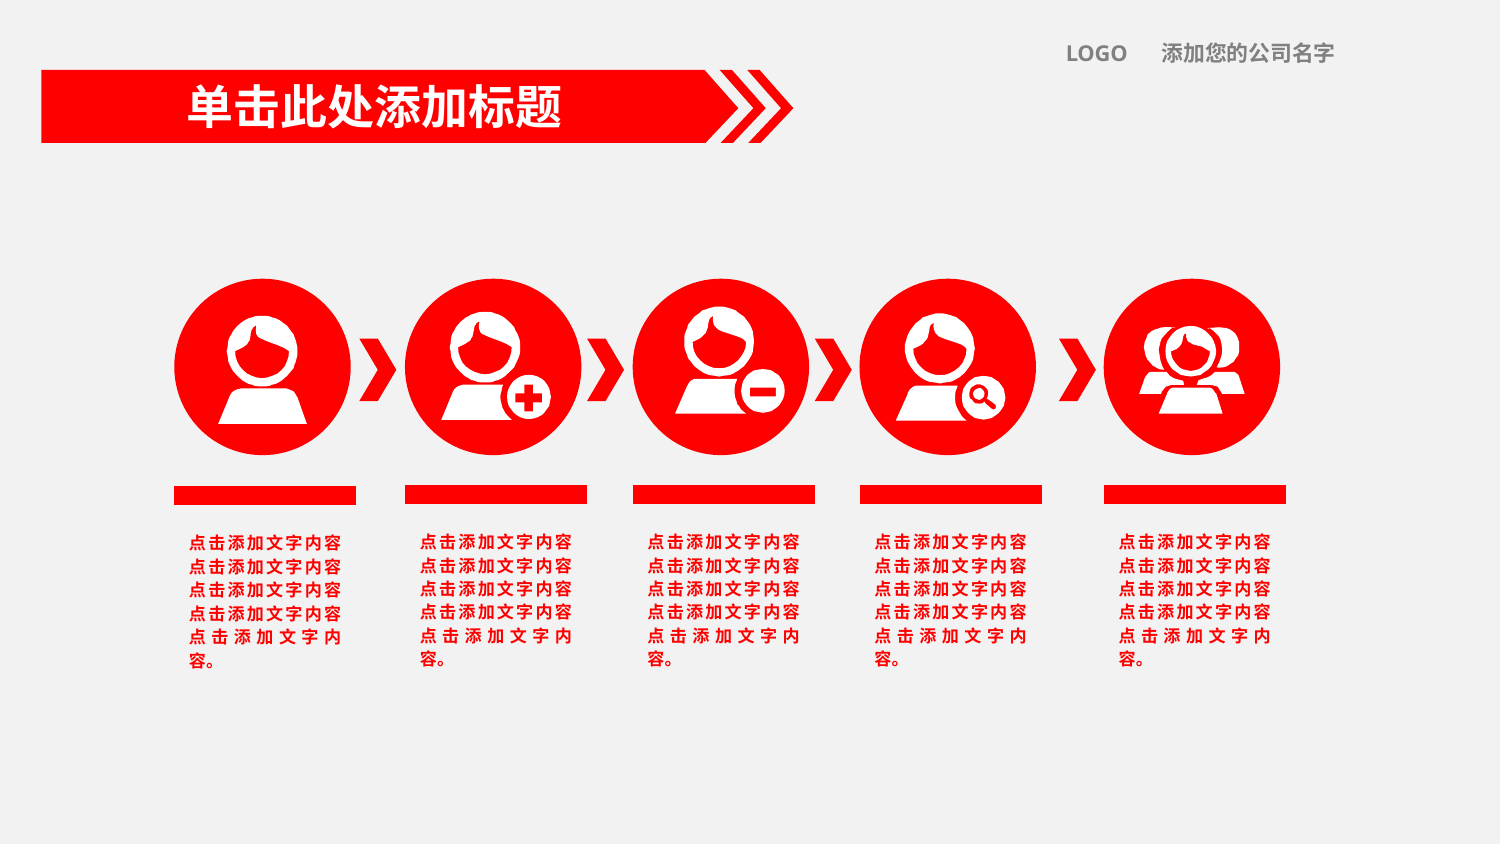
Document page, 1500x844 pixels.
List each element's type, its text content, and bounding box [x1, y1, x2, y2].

text_box [441, 384, 512, 420]
text_box [1143, 325, 1217, 377]
text_box [1101, 276, 1283, 458]
text_box [1207, 327, 1240, 368]
text_box [675, 378, 747, 414]
text_box 点击添加文字内容点击添加文字内容点击添加文字内容点击添加文字内容点击添加文字内容。 [1103, 521, 1286, 677]
text_box [1158, 387, 1223, 414]
text_box [857, 276, 1039, 458]
text_box [1057, 336, 1098, 404]
text_box [812, 336, 854, 404]
text_box [741, 369, 785, 413]
text_box LOGO 添加您的公司名字 [1051, 32, 1431, 74]
text_box [961, 375, 1006, 420]
text_box [630, 276, 812, 458]
text_box [585, 336, 626, 404]
text_box [904, 313, 975, 384]
text_box 点击添加文字内容点击添加文字内容点击添加文字内容点击添加文字内容点击添加文字内容。 [404, 521, 588, 677]
text_box [684, 306, 755, 377]
text_box [402, 276, 584, 458]
text_box [1139, 371, 1185, 394]
text_box [218, 388, 307, 424]
text_box 点击添加文字内容点击添加文字内容点击添加文字内容点击添加文字内容点击添加文字内容。 [632, 521, 815, 677]
text_box 点击添加文字内容点击添加文字内容点击添加文字内容点击添加文字内容点击添加文字内容。 [859, 521, 1042, 677]
text_box [172, 276, 353, 458]
text_box 点击添加文字内容点击添加文字内容点击添加文字内容点击添加文字内容点击添加文字内容。 [174, 522, 357, 678]
text_box [226, 315, 298, 387]
text_box [507, 374, 551, 419]
text_box [449, 311, 521, 383]
text_box [895, 385, 967, 421]
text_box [41, 69, 794, 144]
text_box [357, 336, 399, 404]
text_box [1196, 371, 1245, 394]
